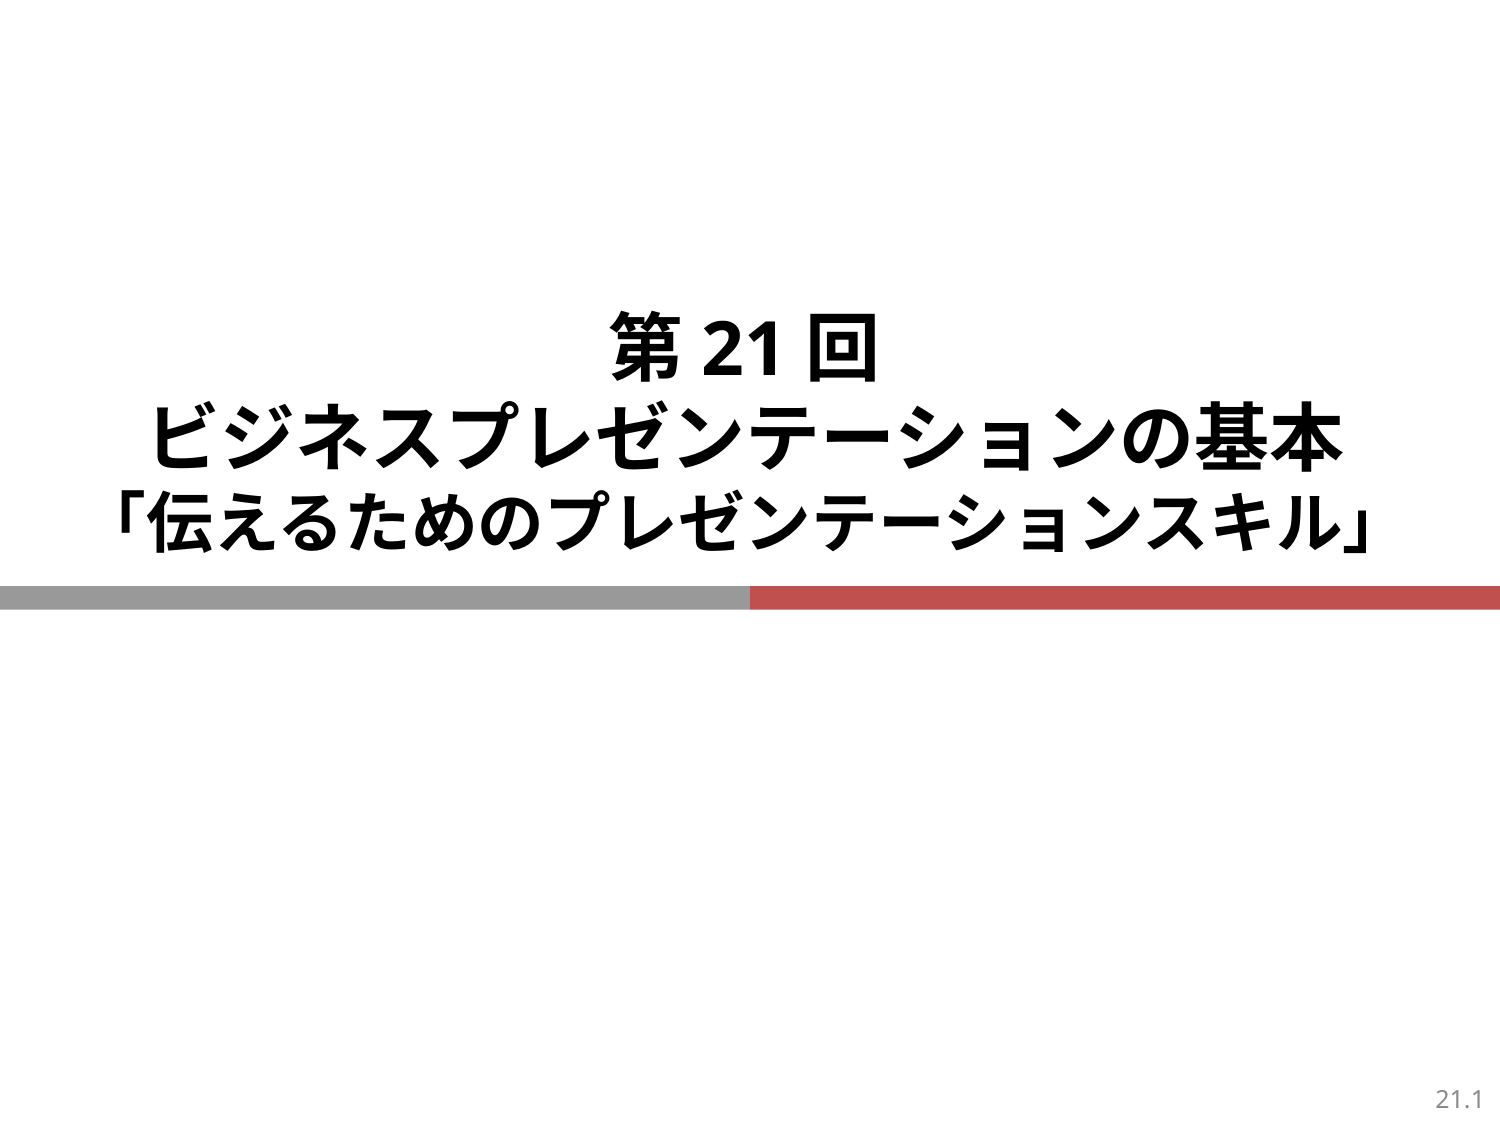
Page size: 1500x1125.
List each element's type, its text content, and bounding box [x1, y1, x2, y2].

text_box 第21回 ビジネスプレゼンテーションの基本 「伝えるためのプレゼンテーションスキル」 [36, 293, 1454, 598]
slide_number 0 [1381, 1065, 1500, 1125]
